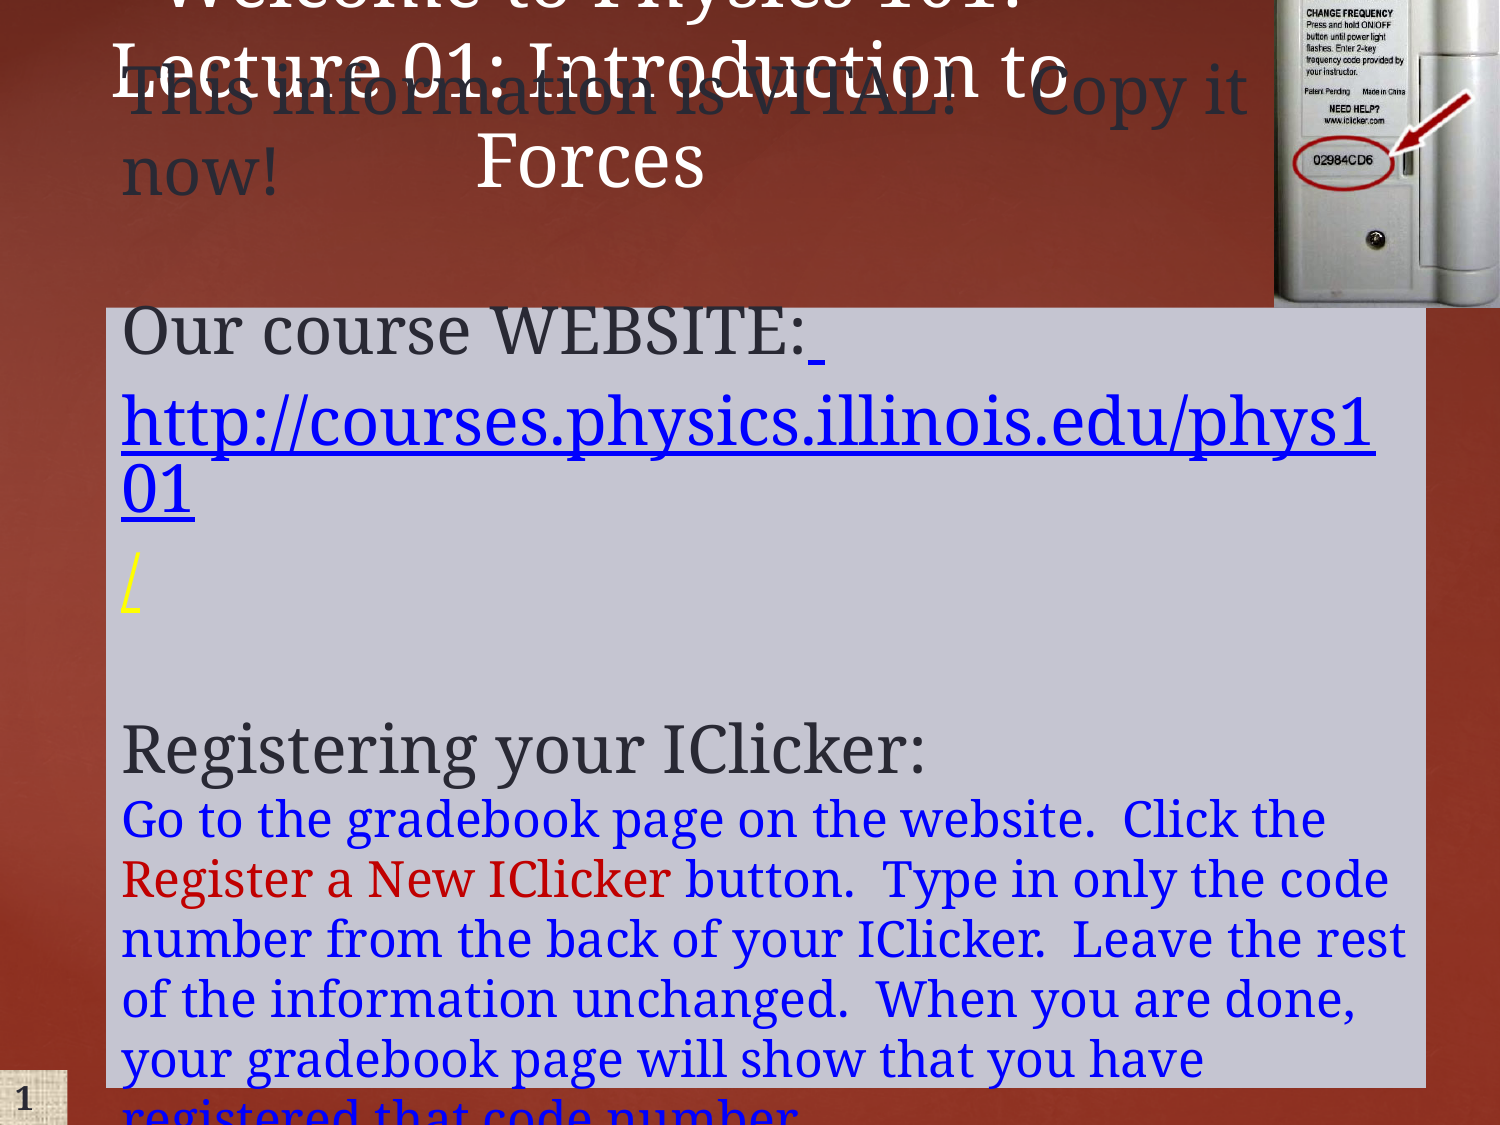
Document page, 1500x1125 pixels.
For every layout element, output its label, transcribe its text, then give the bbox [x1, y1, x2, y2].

picture [1273, 0, 1500, 308]
text_box 1 [0, 1070, 68, 1125]
title Welcome to Physics 101! Lecture 01: Introduction to Forces [37, 22, 1145, 210]
text_box This information is VITAL! Copy it now! Our course WEBSITE: http://courses.physics.illinois.edu/phys101/ Registering your IClicker: Go to the gradebook page on the website. Click the Register a New IClicker button. Type in only the code number from the back of your IClicker. Leave the rest of the information unchanged. When you are done, your gradebook page will show that you have registered that code number. [106, 307, 1426, 1088]
